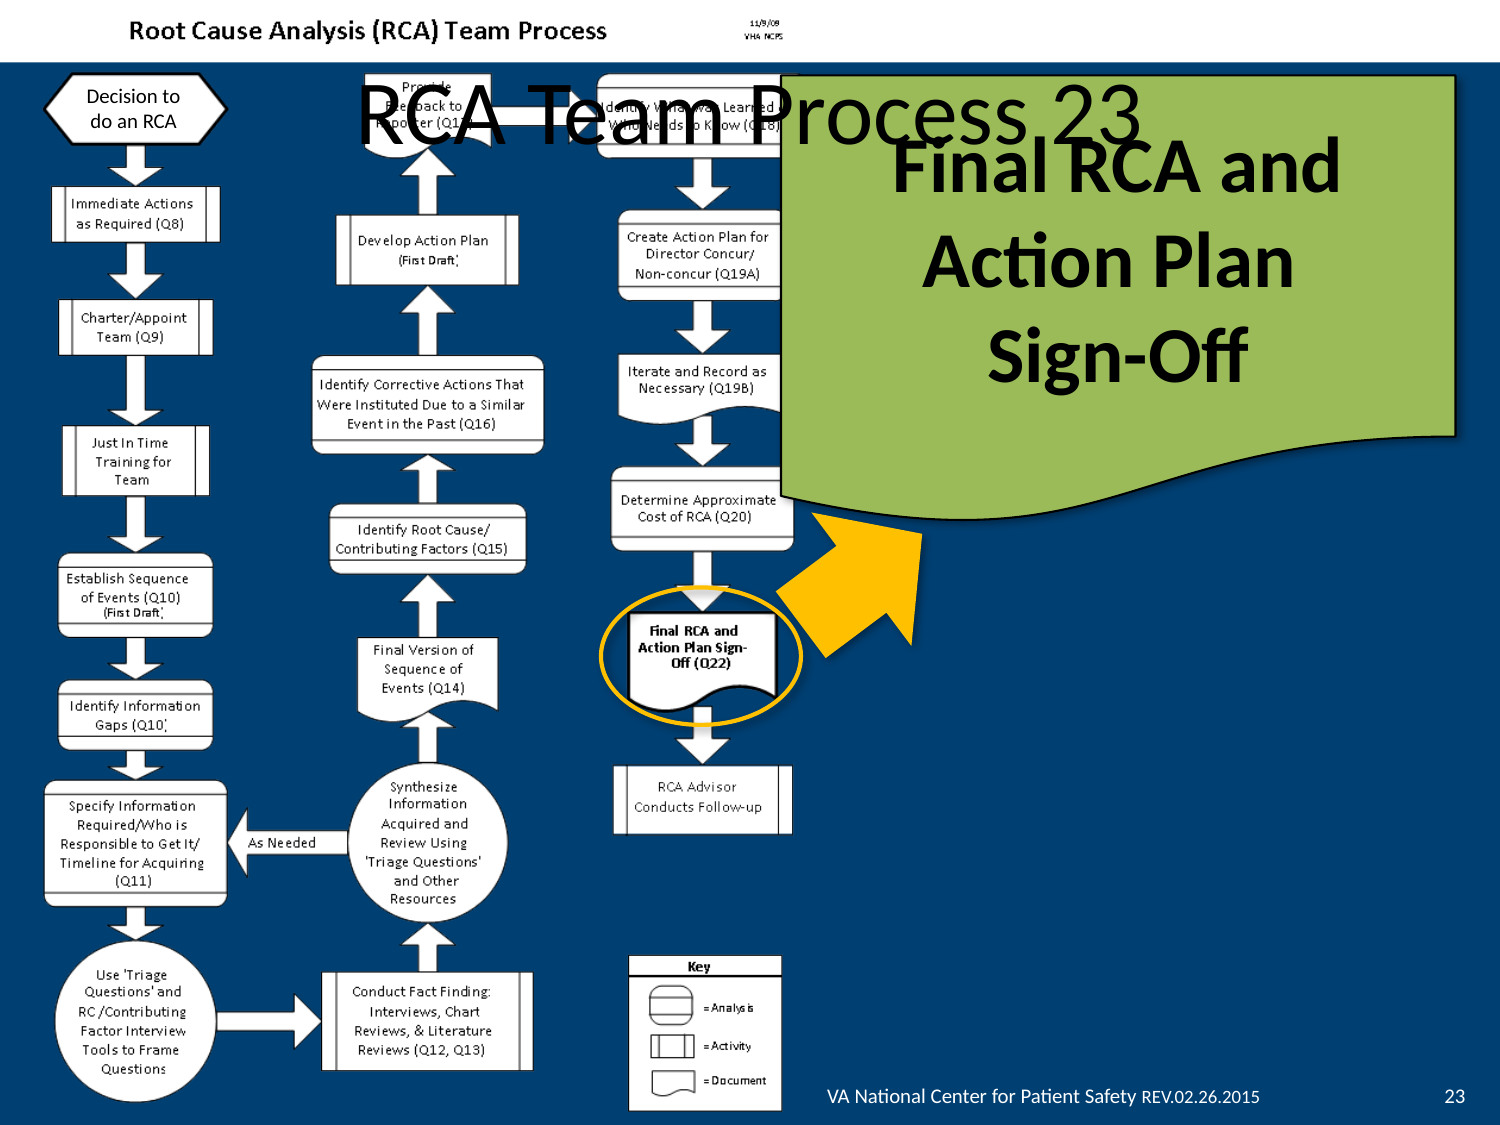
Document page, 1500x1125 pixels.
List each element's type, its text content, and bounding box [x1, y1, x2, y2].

text_box [773, 510, 925, 661]
text_box [598, 585, 804, 727]
title RCA Team Process 23 [75, 45, 1425, 233]
text_box Final RCA and Action Plan Sign-Off [778, 73, 1458, 523]
picture [39, 0, 816, 1125]
